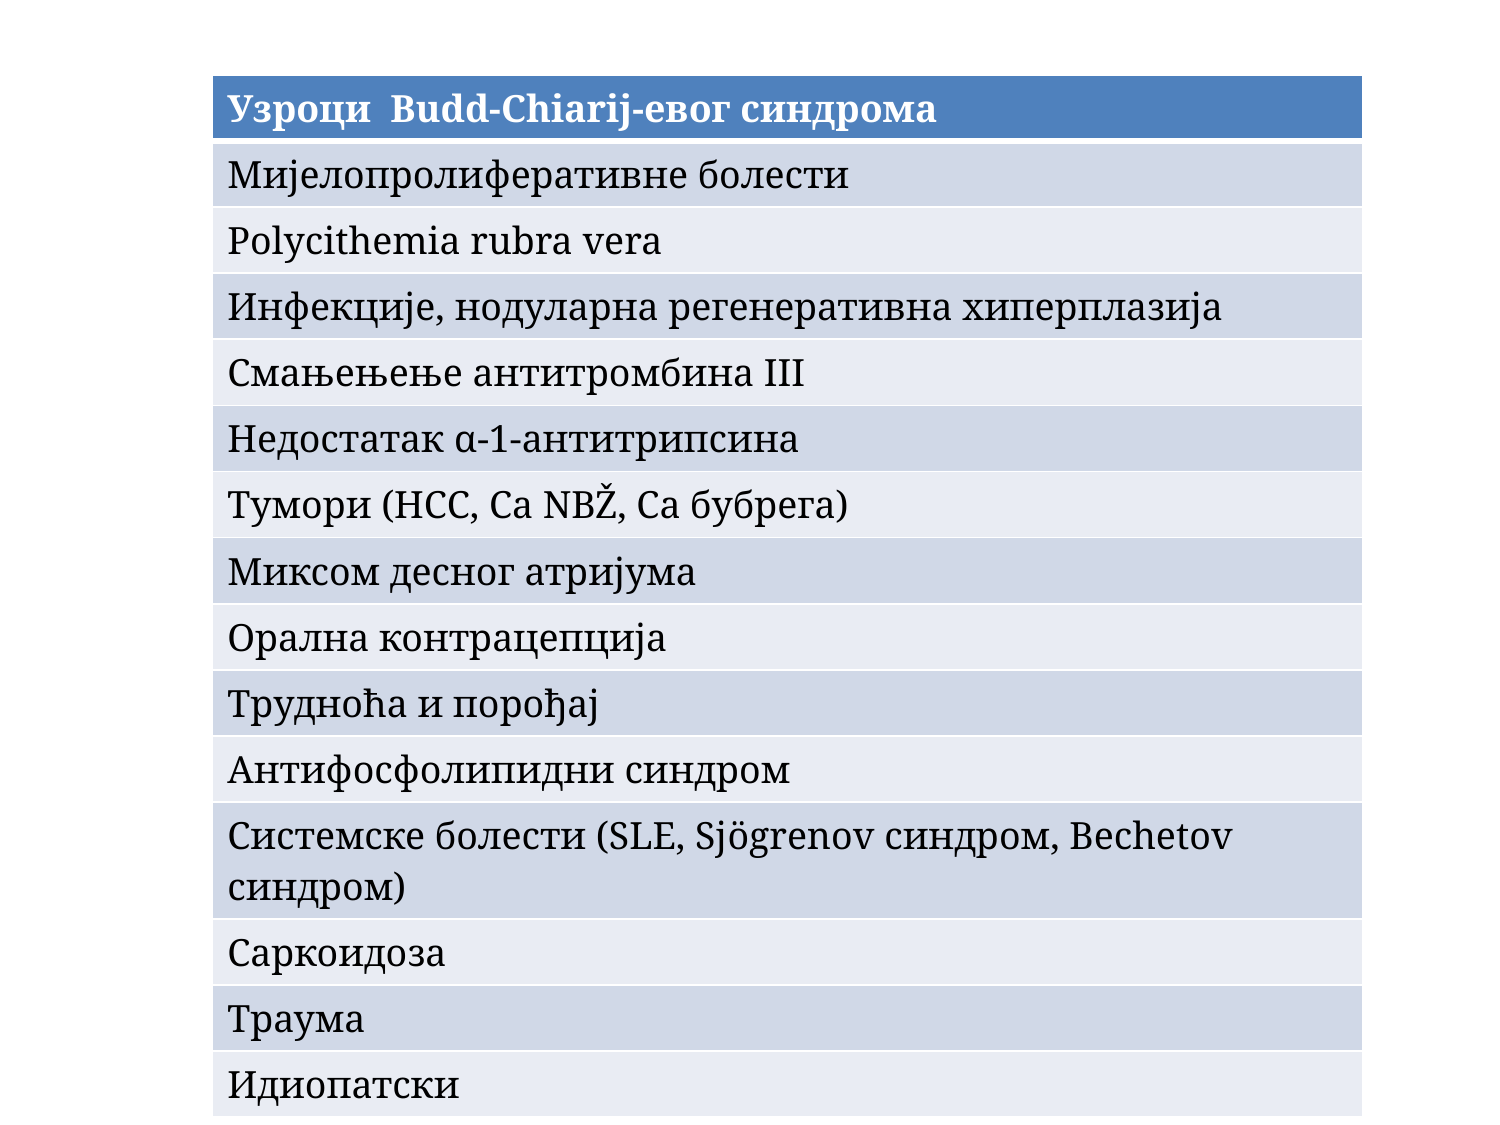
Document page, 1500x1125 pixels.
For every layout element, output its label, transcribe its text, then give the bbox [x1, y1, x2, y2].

table_cell Идиопатски [213, 1052, 1362, 1116]
table_cell Тумори (HCC, Ca NBŽ, Ca бубрега) [213, 472, 1362, 537]
table_cell Антифосфолипидни синдром [213, 737, 1362, 801]
table_cell Системске болести (SLE, Sjögrenov синдром, Bechetov синдром) [213, 803, 1362, 918]
table_cell Мијелопролиферативне болести [213, 144, 1362, 206]
table_cell Смањењење антитромбина III [213, 340, 1362, 405]
table_cell Polycithemia rubra vera [213, 208, 1362, 272]
table_cell Недостатак α-1-антитрипсина [213, 406, 1362, 471]
table_cell Орална контрацепција [213, 605, 1362, 669]
table_cell Инфекције, нодуларна регенеративна хиперплазија [213, 274, 1362, 338]
table_cell Миксом десног атријума [213, 538, 1362, 603]
table_cell Траума [213, 986, 1362, 1050]
table_header Узроци Budd-Chiarij-евог синдрома [213, 76, 1362, 138]
table_cell Трудноћа и порођај [213, 671, 1362, 735]
table_cell Саркоидоза [213, 920, 1362, 984]
